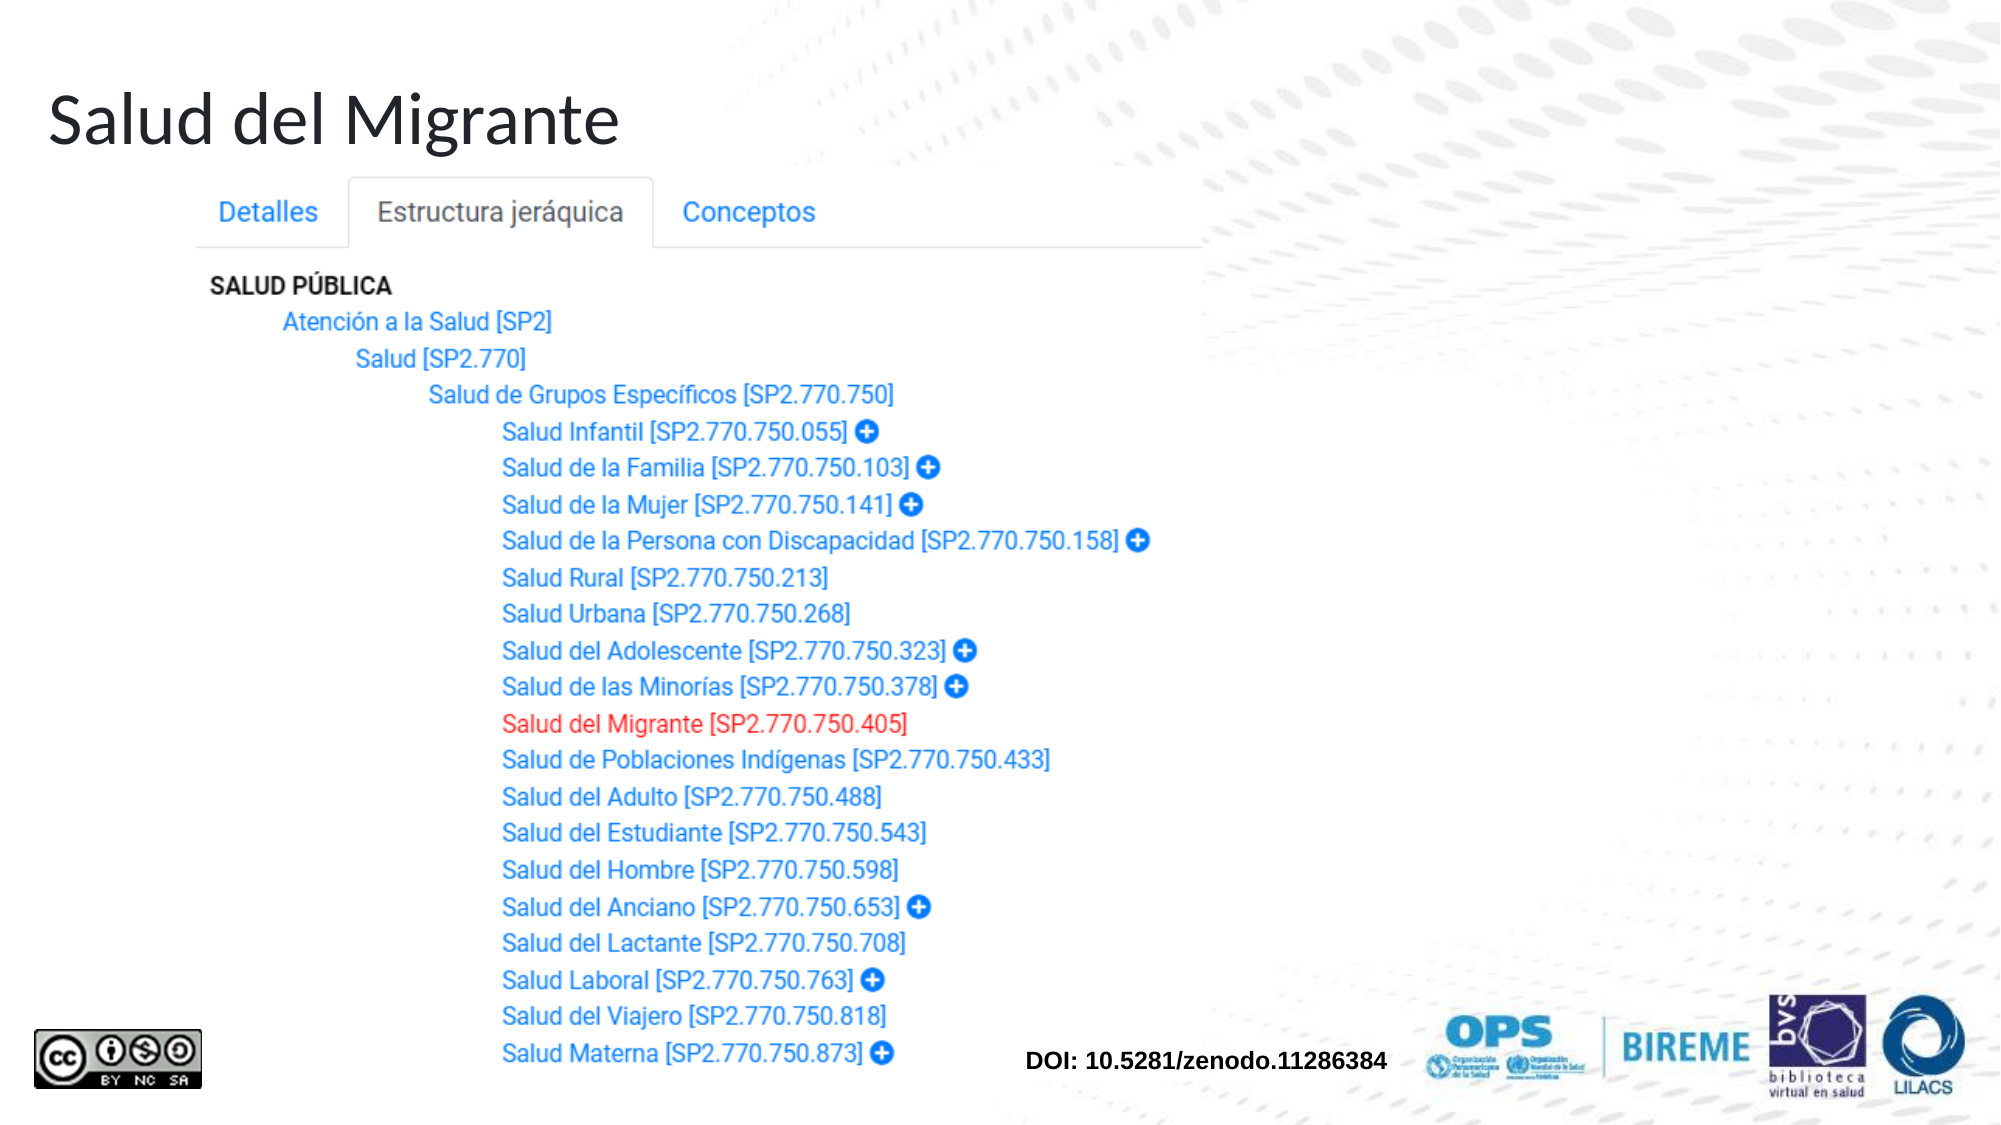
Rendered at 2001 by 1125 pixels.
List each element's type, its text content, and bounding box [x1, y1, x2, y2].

picture [0, 0, 2001, 1125]
title Salud del Migrante [33, 17, 920, 167]
text_box DOI: 10.5281/zenodo.11286384 [919, 1029, 1412, 1090]
